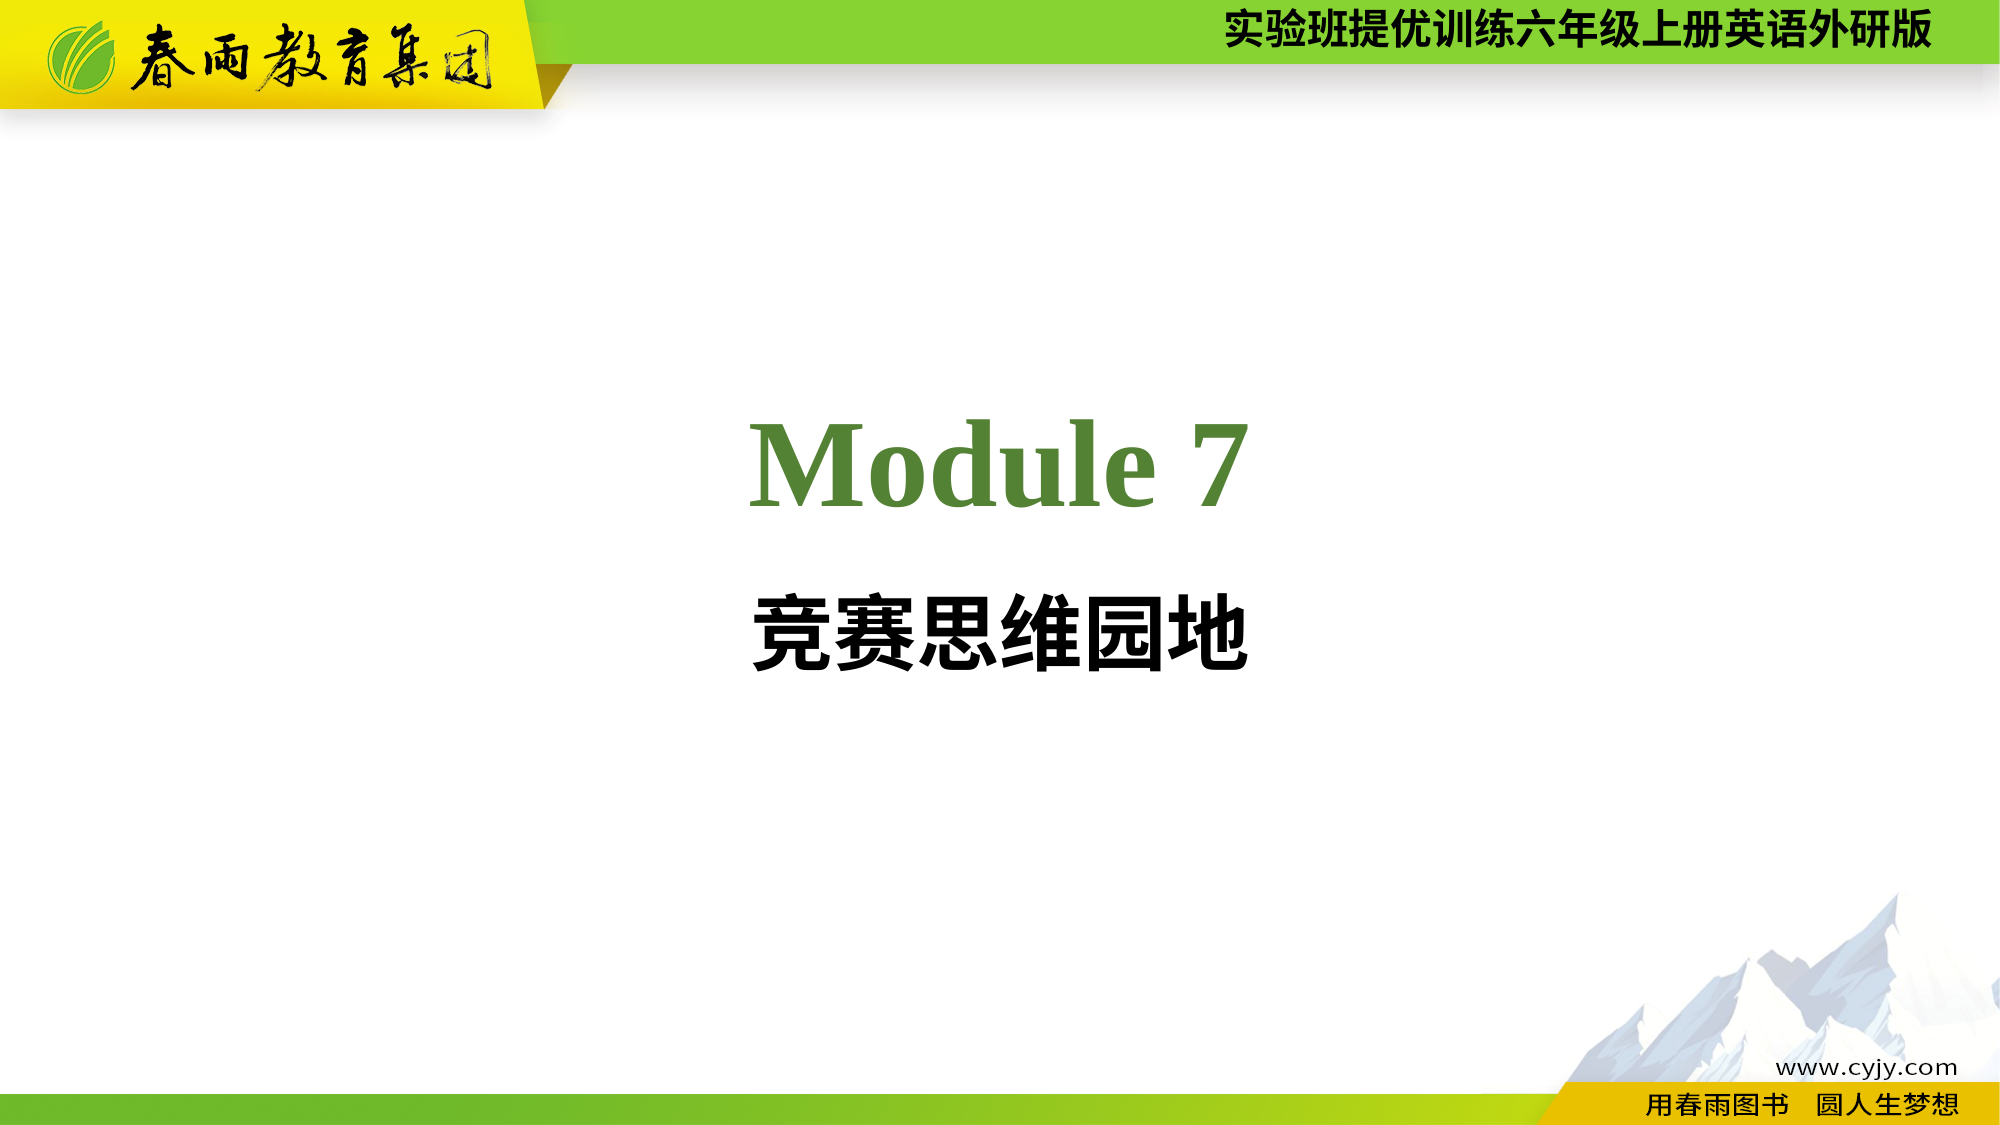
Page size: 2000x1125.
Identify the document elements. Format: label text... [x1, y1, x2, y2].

picture [0, 689, 2000, 1125]
text_box Module 7 竞赛思维园地 [0, 298, 2000, 689]
picture [0, 0, 2000, 298]
